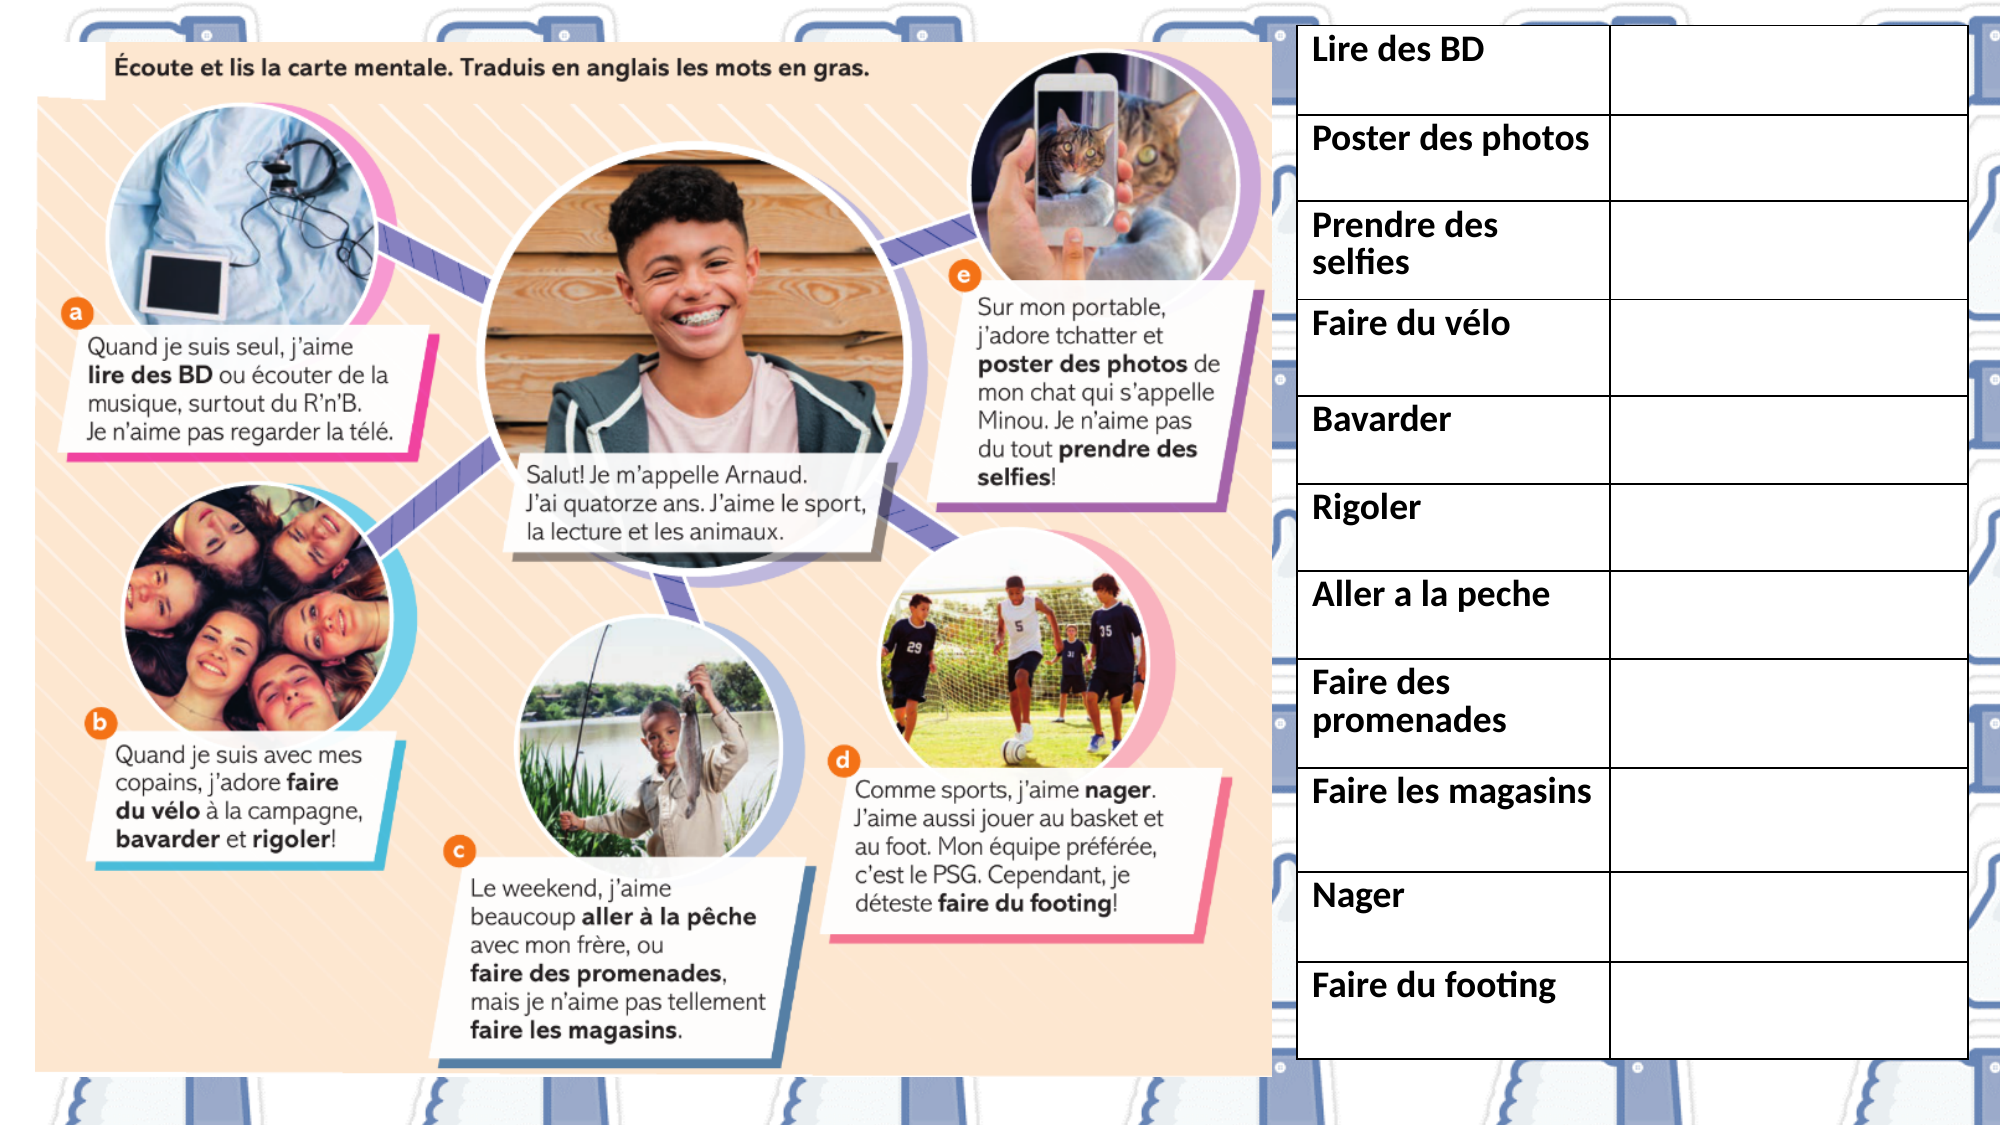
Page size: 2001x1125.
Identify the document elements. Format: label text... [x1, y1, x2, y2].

table_header [1611, 26, 1967, 114]
table_header Lire des BD [1298, 26, 1609, 114]
table_cell [1611, 873, 1967, 961]
table_cell Faire du vélo [1298, 300, 1609, 395]
table_cell Faire du footing [1298, 963, 1609, 1058]
table_cell Aller a la peche [1298, 572, 1609, 658]
picture [35, 42, 1272, 1077]
table_cell Prendre des selfies [1298, 202, 1609, 299]
table_cell Faire les magasins [1298, 769, 1609, 871]
table_cell [1611, 769, 1967, 871]
table_cell Rigoler [1298, 485, 1609, 570]
table_cell [1611, 397, 1967, 483]
table_cell [1611, 116, 1967, 200]
table_cell Poster des photos [1298, 116, 1609, 200]
table_cell [1611, 660, 1967, 767]
table_cell [1611, 485, 1967, 570]
table_cell Bavarder [1298, 397, 1609, 483]
table_cell [1611, 202, 1967, 299]
table_cell [1611, 963, 1967, 1058]
table_cell [1611, 572, 1967, 658]
table_cell Faire des promenades [1298, 660, 1609, 767]
table_cell [1611, 300, 1967, 395]
table_cell Nager [1298, 873, 1609, 961]
text_box Learning Intent: To use infinitives and definite articles to give personal opinions. [0, 0, 2000, 1125]
